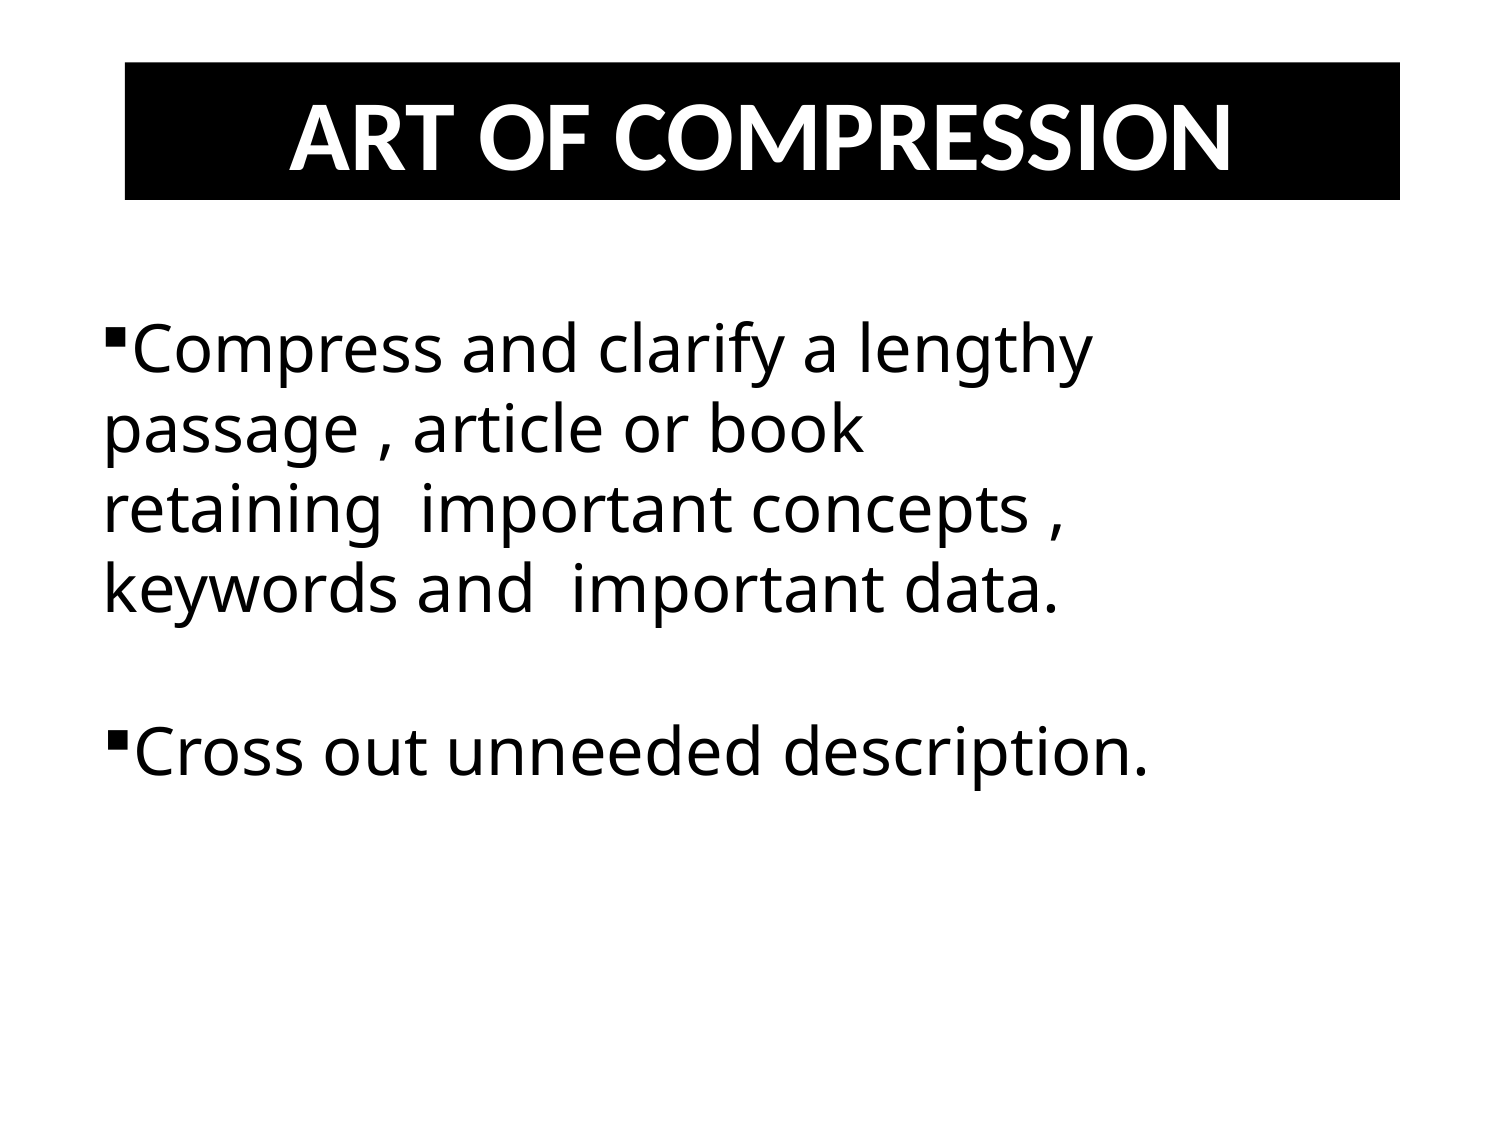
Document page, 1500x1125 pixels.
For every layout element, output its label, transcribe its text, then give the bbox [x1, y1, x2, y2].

text_box ART OF COMPRESSION [124, 62, 1400, 200]
text_box Compress and clarify a lengthy passage , article or book retaining important concepts , keywords and important data. Cross out unneeded description. [100, 303, 1161, 789]
